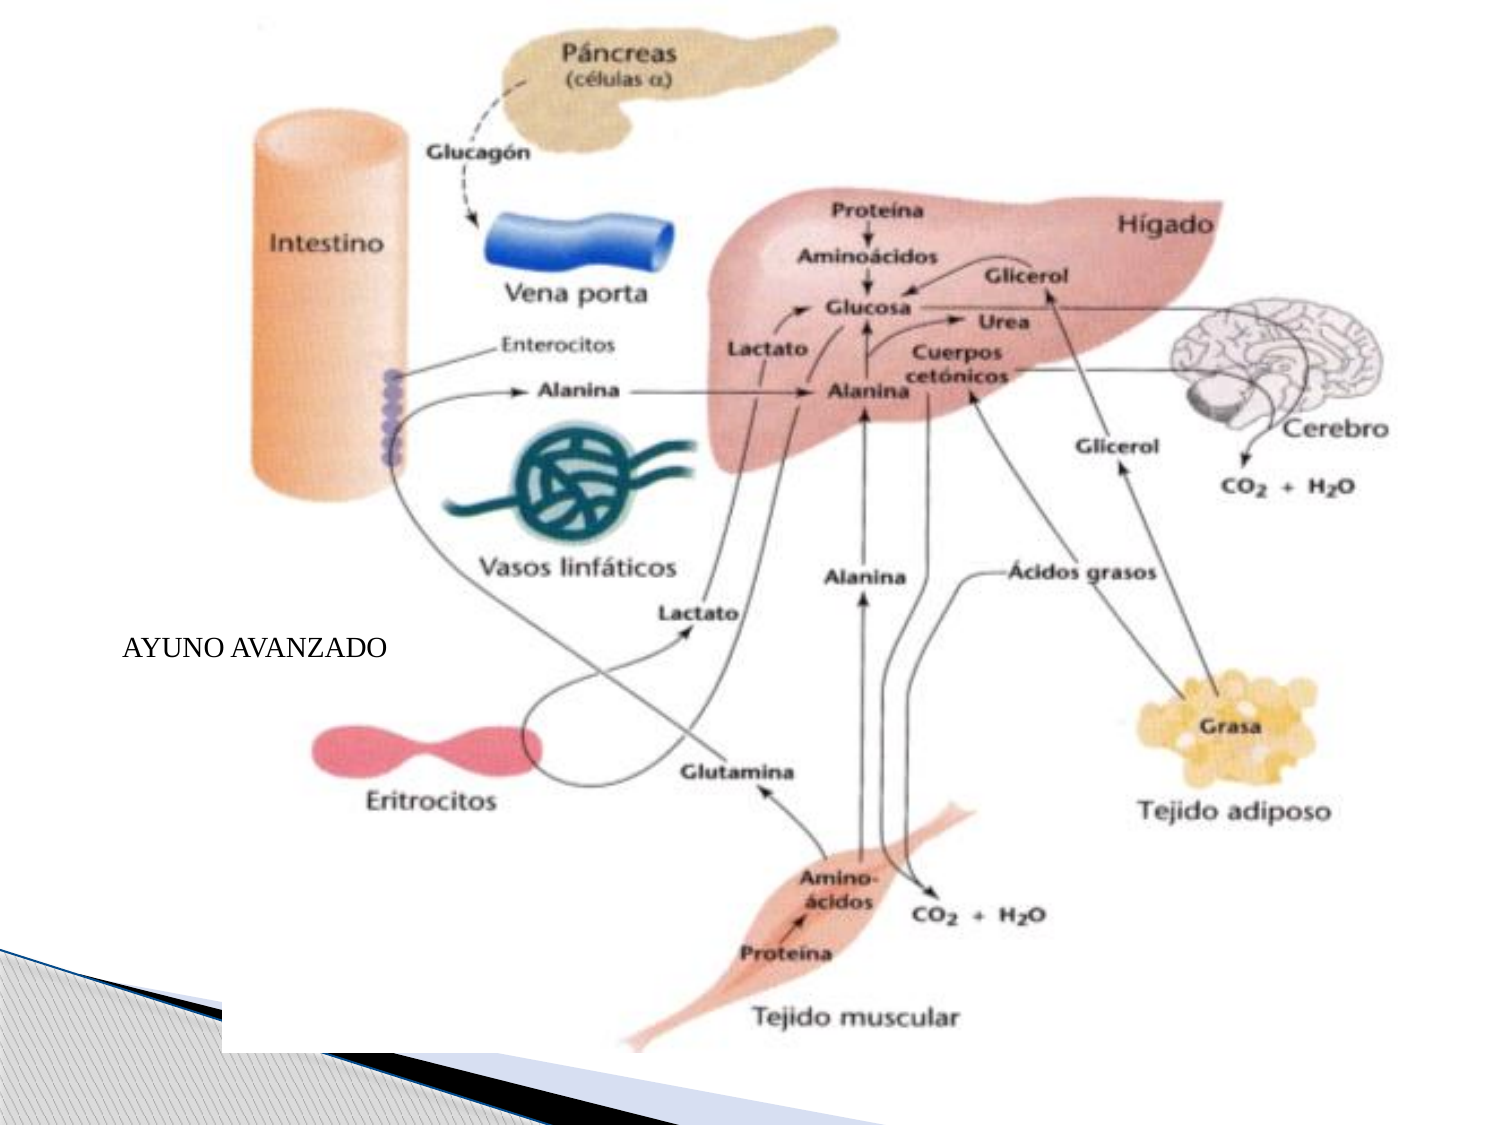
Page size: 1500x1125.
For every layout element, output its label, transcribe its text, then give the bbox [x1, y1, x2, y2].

picture [222, 0, 1407, 1053]
text_box AYUNO AVANZADO [107, 621, 215, 671]
